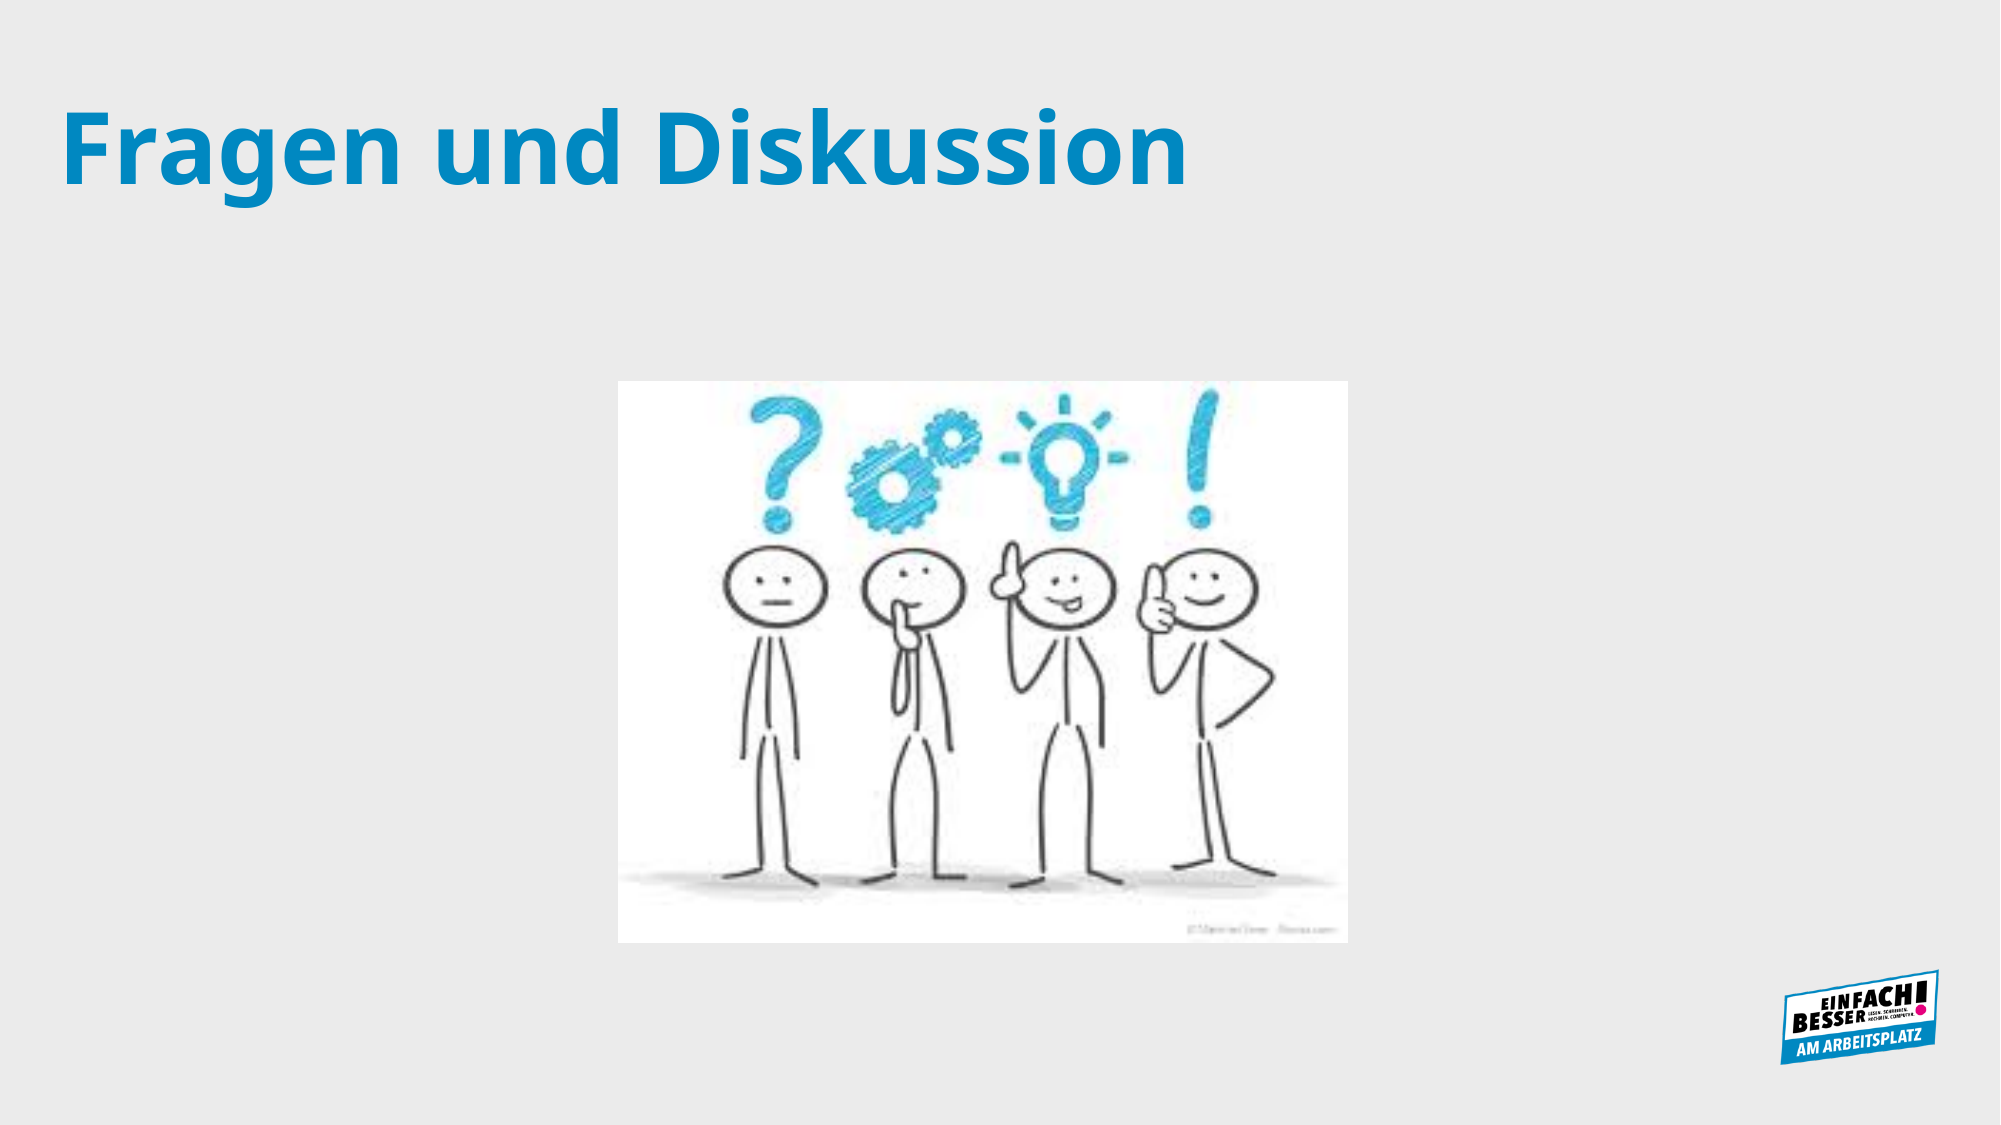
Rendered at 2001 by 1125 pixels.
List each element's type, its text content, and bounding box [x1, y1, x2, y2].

picture [1780, 969, 1936, 1059]
picture [1844, 1038, 1850, 1049]
picture [1834, 1039, 1841, 1051]
picture [1854, 1036, 1863, 1048]
picture [1873, 1036, 1879, 1046]
picture [1808, 1043, 1814, 1054]
text_box Fragen und Diskussion [44, 55, 1923, 250]
picture [1899, 1031, 1906, 1042]
picture [1882, 1032, 1896, 1044]
picture [1798, 1044, 1805, 1055]
picture [618, 381, 1348, 943]
picture [1866, 1035, 1872, 1046]
picture [1789, 989, 1939, 1065]
picture [1785, 973, 1936, 1039]
picture [1824, 1041, 1831, 1052]
picture [1907, 1030, 1913, 1041]
